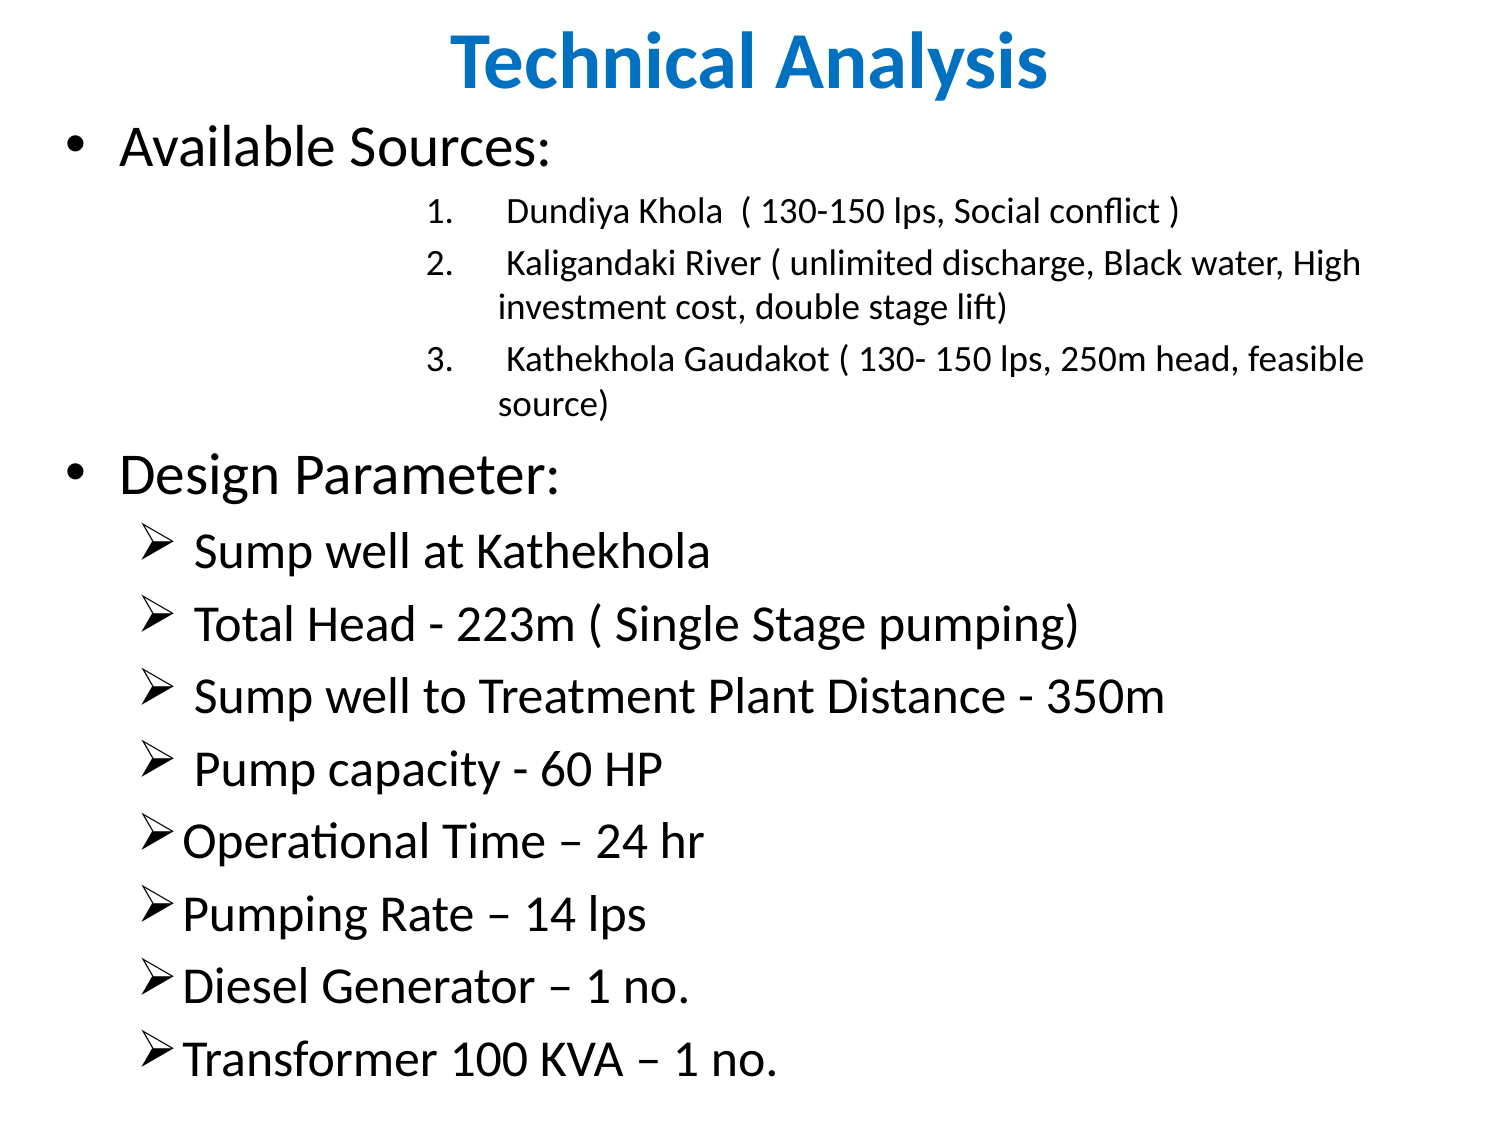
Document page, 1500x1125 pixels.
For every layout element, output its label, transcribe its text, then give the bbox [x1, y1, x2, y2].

list Available Sources: Dundiya Khola ( 130-150 lps, Social conflict ) Kaligandaki River ( unlimited discharge, Black water, High investment cost, double stage lift) Kathekhola Gaudakot ( 130- 150 lps, 250m head, feasible source) Design Parameter: Sump well at Kathekhola Total Head - 223m ( Single Stage pumping) Sump well to Treatment Plant Distance - 350m Pump capacity - 60 HP Operational Time – 24 hr Pumping Rate – 14 lps Diesel Generator – 1 no. Transformer 100 KVA – 1 no. [50, 99, 1425, 1100]
title Technical Analysis [75, 0, 1425, 99]
